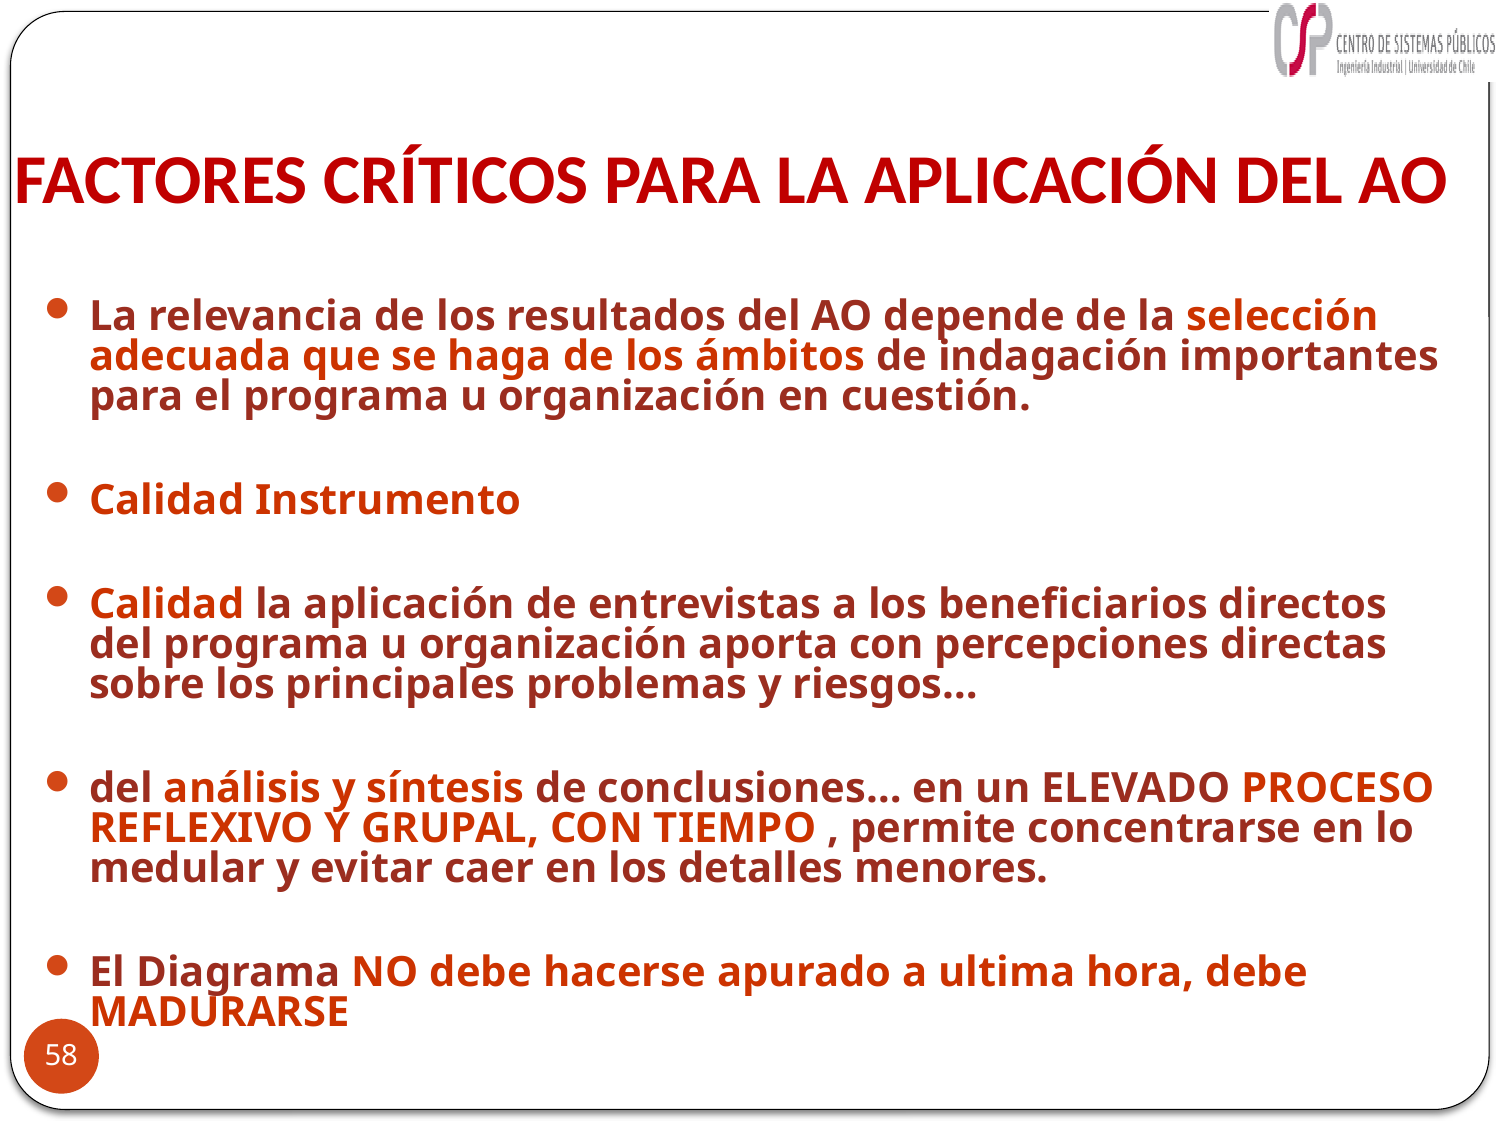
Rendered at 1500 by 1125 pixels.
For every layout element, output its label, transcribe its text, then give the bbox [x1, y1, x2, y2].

title FACTORES CRÍTICOS PARA LA APLICACIÓN DEL AO [0, 45, 1471, 233]
picture [1269, 0, 1500, 82]
slide_number 58 [23, 1034, 99, 1094]
list La relevancia de los resultados del AO depende de la selección adecuada que se haga de los ámbitos de indagación importantes para el programa u organización en cuestión. Calidad Instrumento Calidad la aplicación de entrevistas a los beneficiarios directos del programa u organización aporta con percepciones directas sobre los principales problemas y riesgos… del análisis y síntesis de conclusiones… en un ELEVADO PROCESO REFLEXIVO Y GRUPAL, CON TIEMPO , permite concentrarse en lo medular y evitar caer en los detalles menores. El Diagrama NO debe hacerse apurado a ultima hora, debe MADURARSE [29, 290, 1459, 1034]
